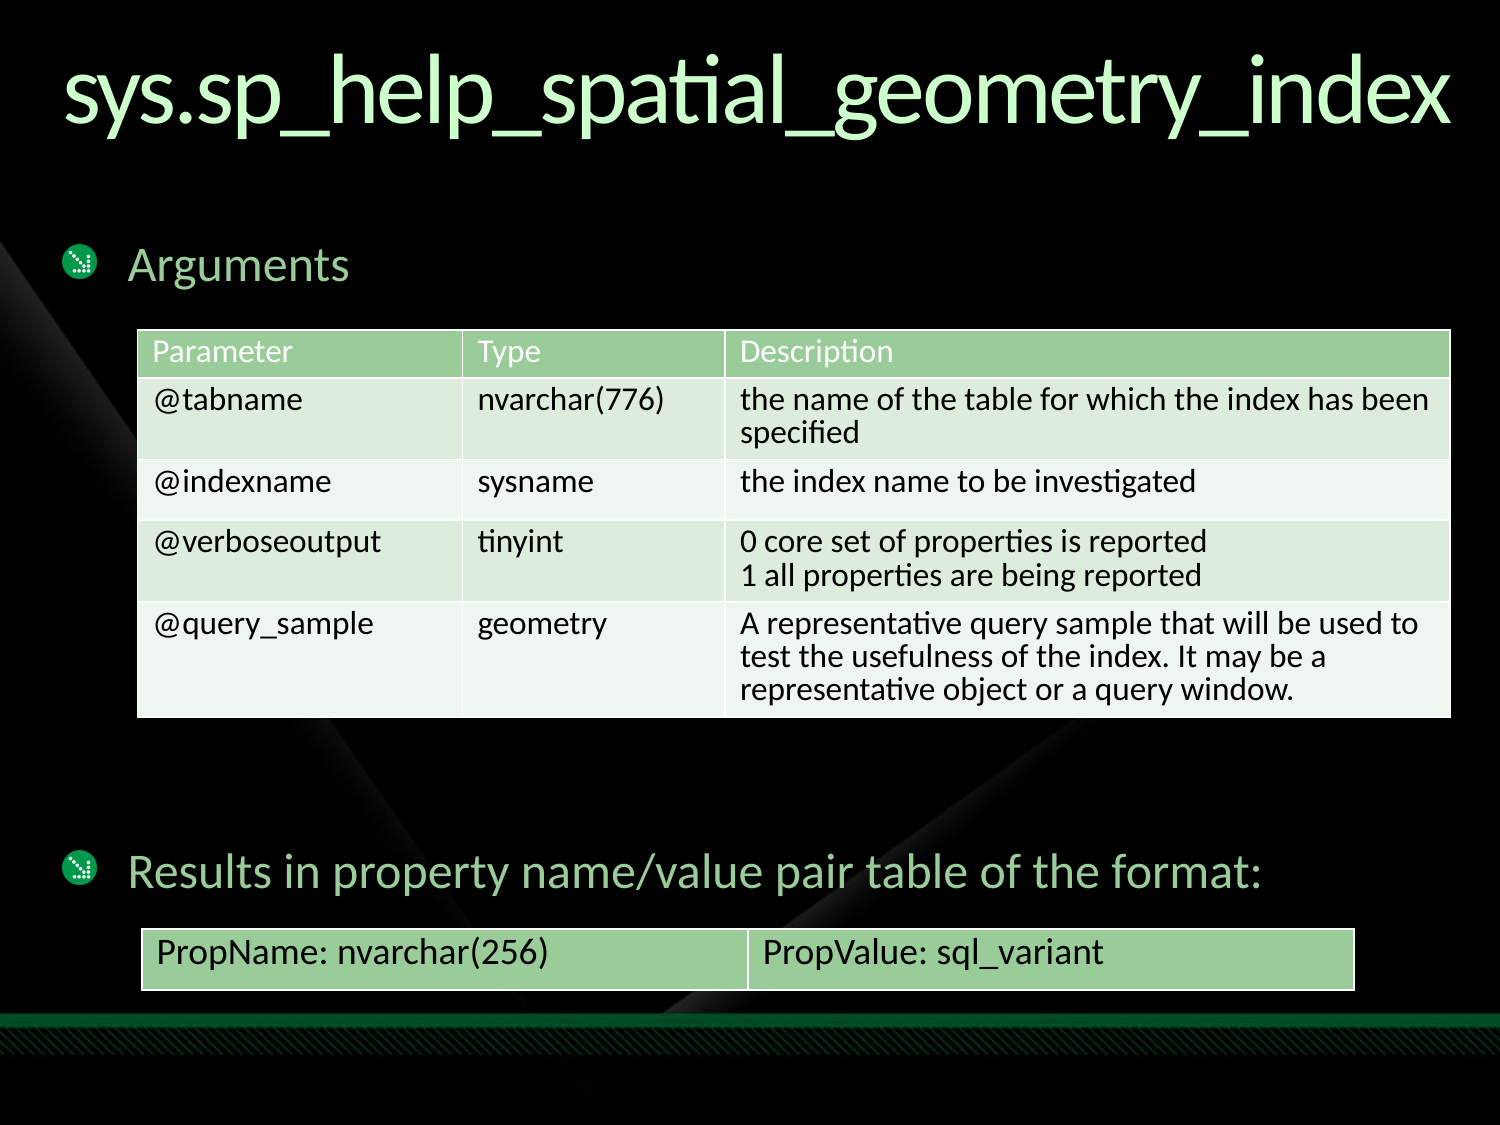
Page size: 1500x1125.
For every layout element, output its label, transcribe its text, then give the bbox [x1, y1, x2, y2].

table_header PropName: nvarchar(256) [143, 930, 747, 989]
table_cell 0 core set of properties is reported 1 all properties are being reported [726, 521, 1449, 601]
table_header Parameter [138, 331, 462, 377]
table_cell tinyint [463, 521, 724, 601]
table_header PropValue: sql_variant [749, 930, 1353, 989]
table_cell @tabname [138, 379, 462, 459]
table_cell sysname [463, 460, 724, 519]
table_cell nvarchar(776) [463, 379, 724, 459]
table_cell @verboseoutput [138, 521, 462, 601]
table_cell A representative query sample that will be used to test the usefulness of the index. It may be a representative object or a query window. [726, 603, 1449, 716]
table_cell @query_sample [138, 603, 462, 716]
table_cell @indexname [138, 460, 462, 519]
table_cell the index name to be investigated [726, 460, 1449, 519]
picture [0, 0, 1500, 1125]
table_header Description [726, 331, 1449, 377]
table_cell the name of the table for which the index has been specified [726, 379, 1449, 459]
table_header Type [463, 331, 724, 377]
list Arguments Results in property name/value pair table of the format: [62, 231, 1438, 980]
title sys.sp_help_spatial_geometry_index [62, 37, 1479, 147]
table_cell geometry [463, 603, 724, 716]
